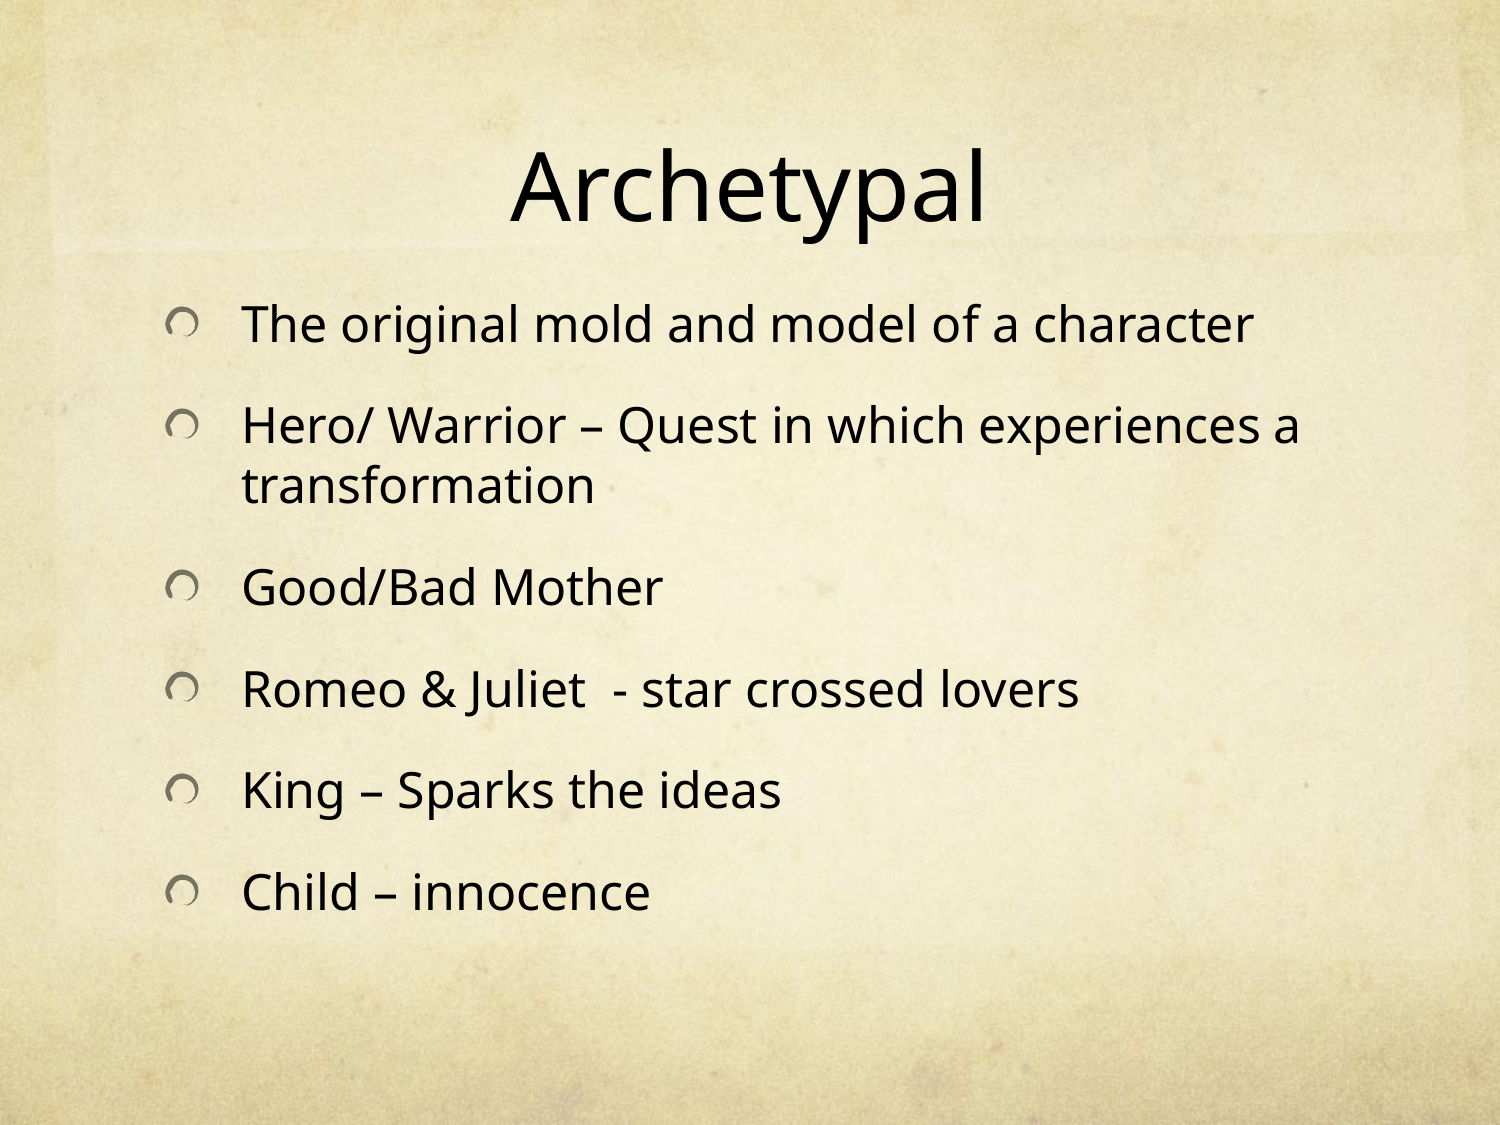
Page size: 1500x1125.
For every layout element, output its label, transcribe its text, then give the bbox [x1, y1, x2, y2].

title Archetypal [150, 82, 1350, 284]
picture [0, 0, 1500, 1125]
list The original mold and model of a character Hero/ Warrior – Quest in which experiences a transformation Good/Bad Mother Romeo & Juliet - star crossed lovers King – Sparks the ideas Child – innocence [150, 284, 1350, 950]
